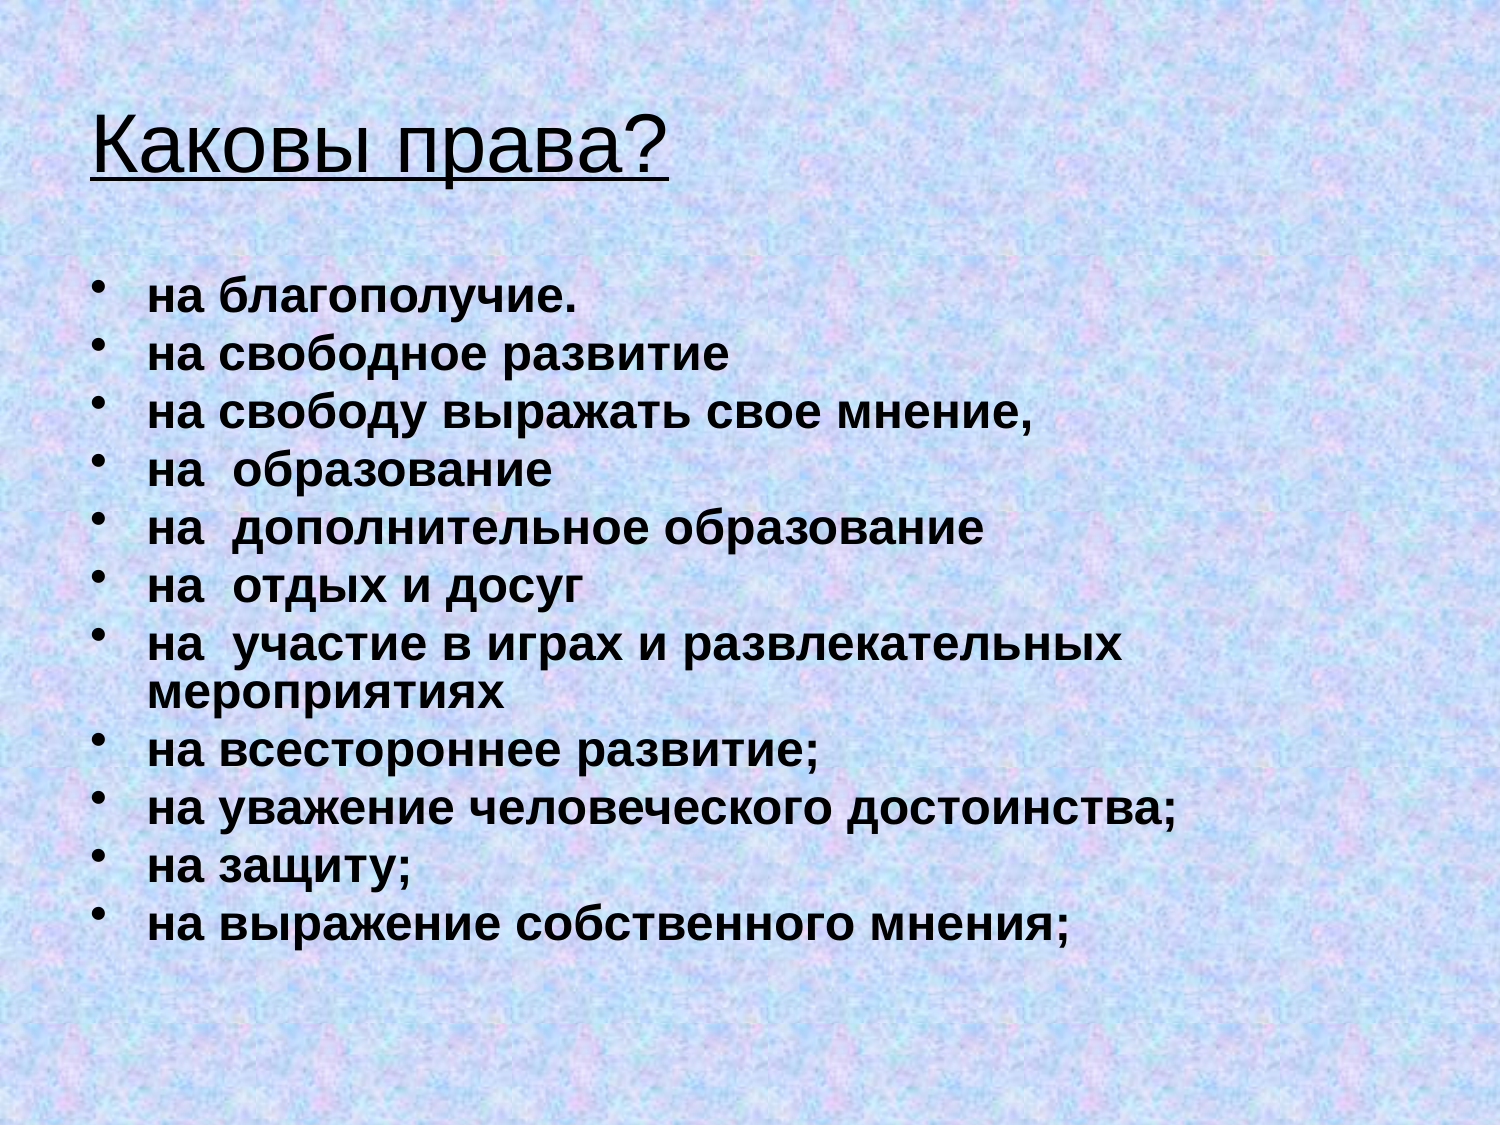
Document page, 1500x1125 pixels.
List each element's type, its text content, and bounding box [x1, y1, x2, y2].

list на благополучие. на свободное развитие на свободу выражать свое мнение, на образование на дополнительное образование на отдых и досуг на участие в играх и развлекательных мероприятиях на всестороннее развитие; на уважение человеческого достоинства; на защиту; на выражение собственного мнения; [74, 266, 1426, 1125]
picture [0, 0, 1500, 1125]
title Каковы права? [74, 44, 1426, 233]
